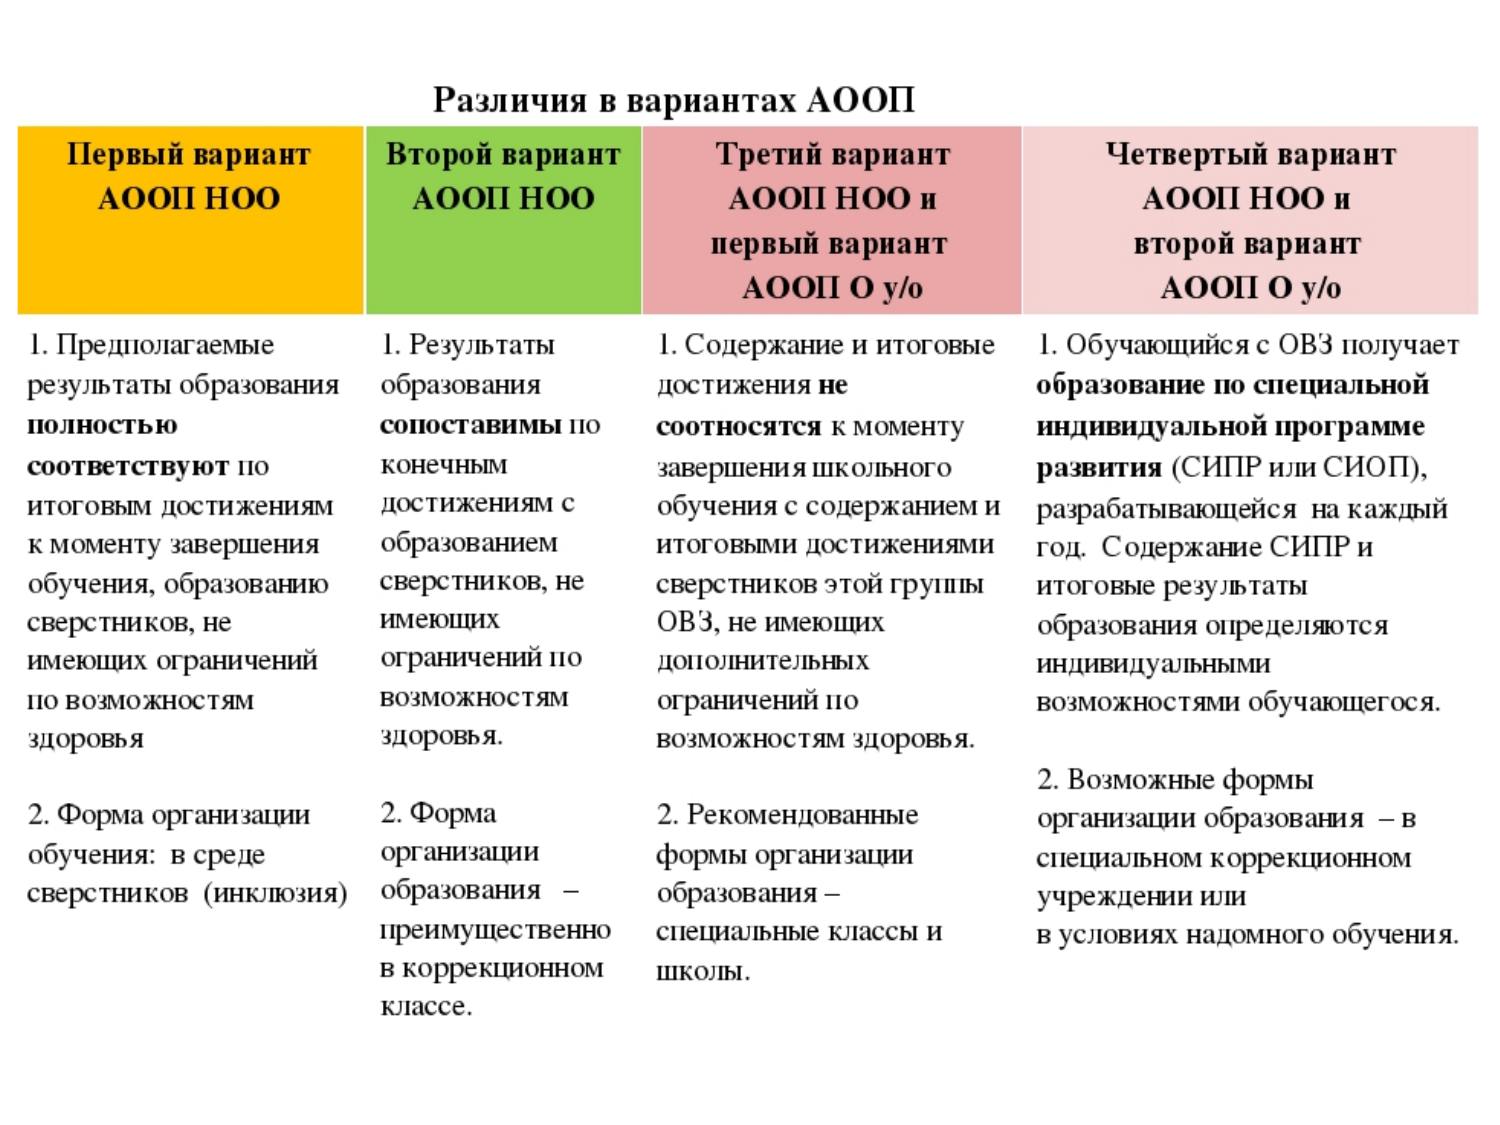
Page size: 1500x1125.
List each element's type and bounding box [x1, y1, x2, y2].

picture [17, 66, 1483, 1029]
